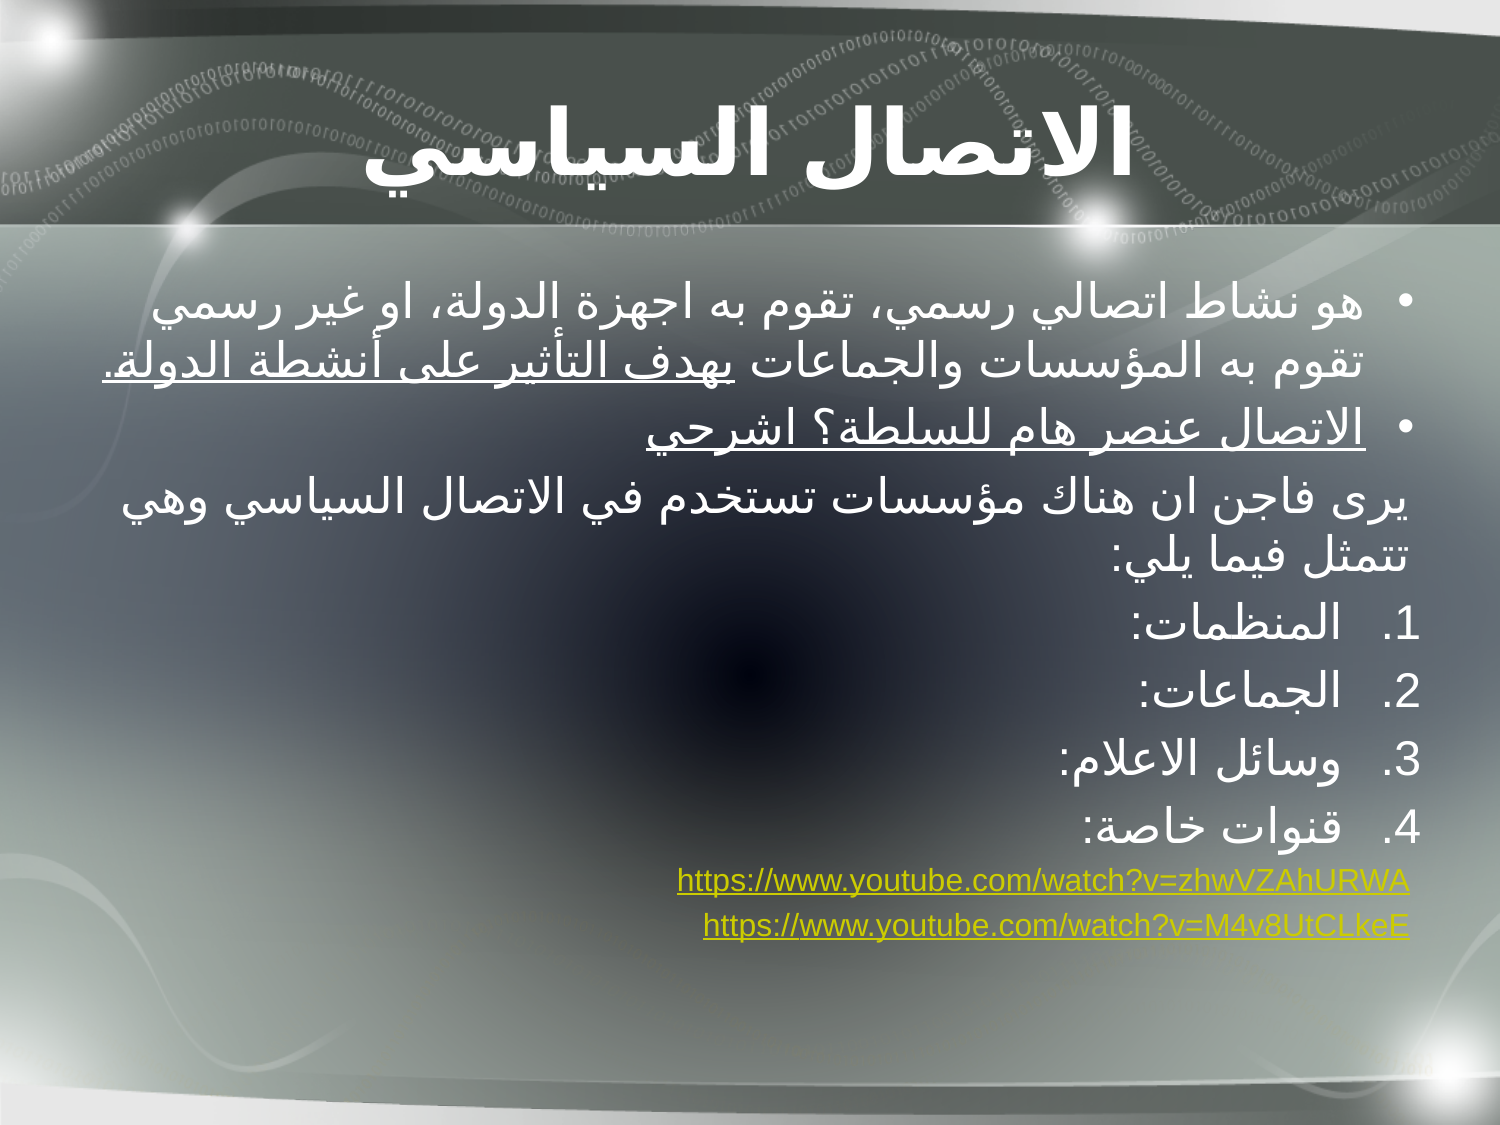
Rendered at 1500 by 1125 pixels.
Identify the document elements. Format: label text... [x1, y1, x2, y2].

list هو نشاط اتصالي رسمي، تقوم به اجهزة الدولة، او غير رسمي تقوم به المؤسسات والجماعات بهدف التأثير على أنشطة الدولة. الاتصال عنصر هام للسلطة؟ اشرحي يرى فاجن ان هناك مؤسسات تستخدم في الاتصال السياسي وهي تتمثل فيما يلي: المنظمات: الجماعات: وسائل الاعلام: قنوات خاصة: https://www.youtube.com/watch?v=zhwVZAhURWA https://www.youtube.com/watch?v=M4v8UtCLkeE [75, 262, 1425, 1005]
picture [0, 0, 1500, 1125]
title الاتصال السياسي [75, 45, 1425, 233]
